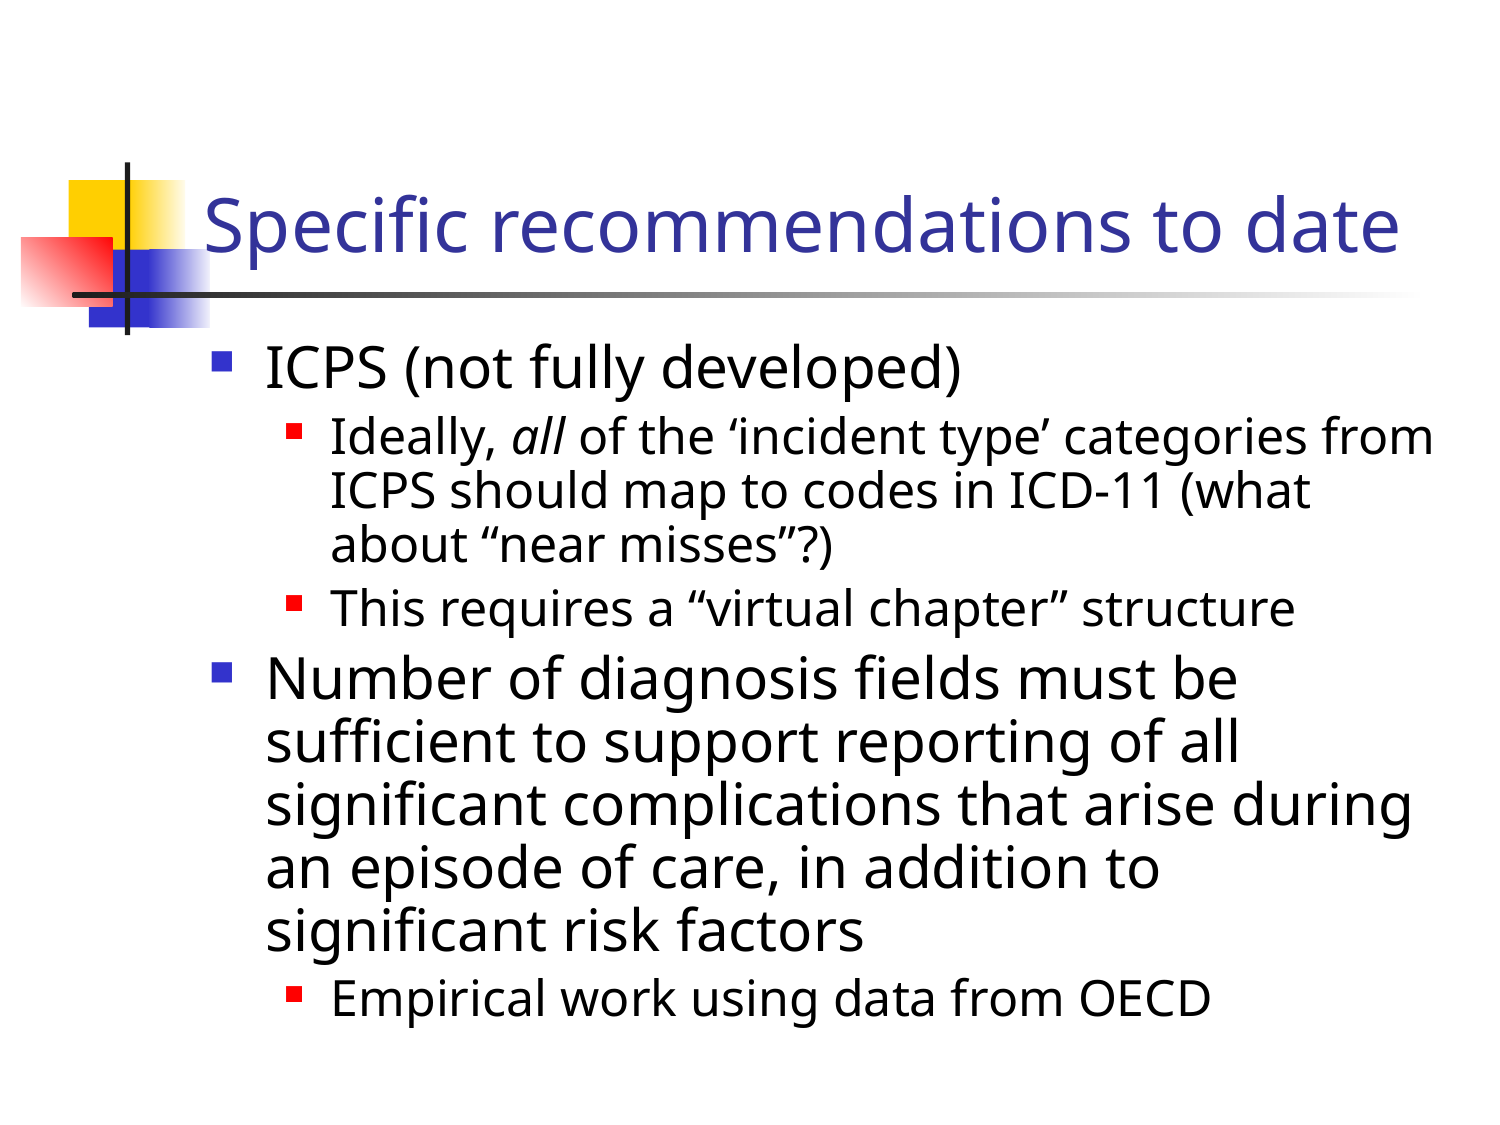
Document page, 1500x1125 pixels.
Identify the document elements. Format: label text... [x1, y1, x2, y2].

list ICPS (not fully developed) Ideally, all of the ‘incident type’ categories from ICPS should map to codes in ICD-11 (what about “near misses”?) This requires a “virtual chapter” structure Number of diagnosis fields must be sufficient to support reporting of all significant complications that arise during an episode of care, in addition to significant risk factors Empirical work using data from OECD [193, 331, 1469, 1006]
title Specific recommendations to date [188, 35, 1468, 275]
